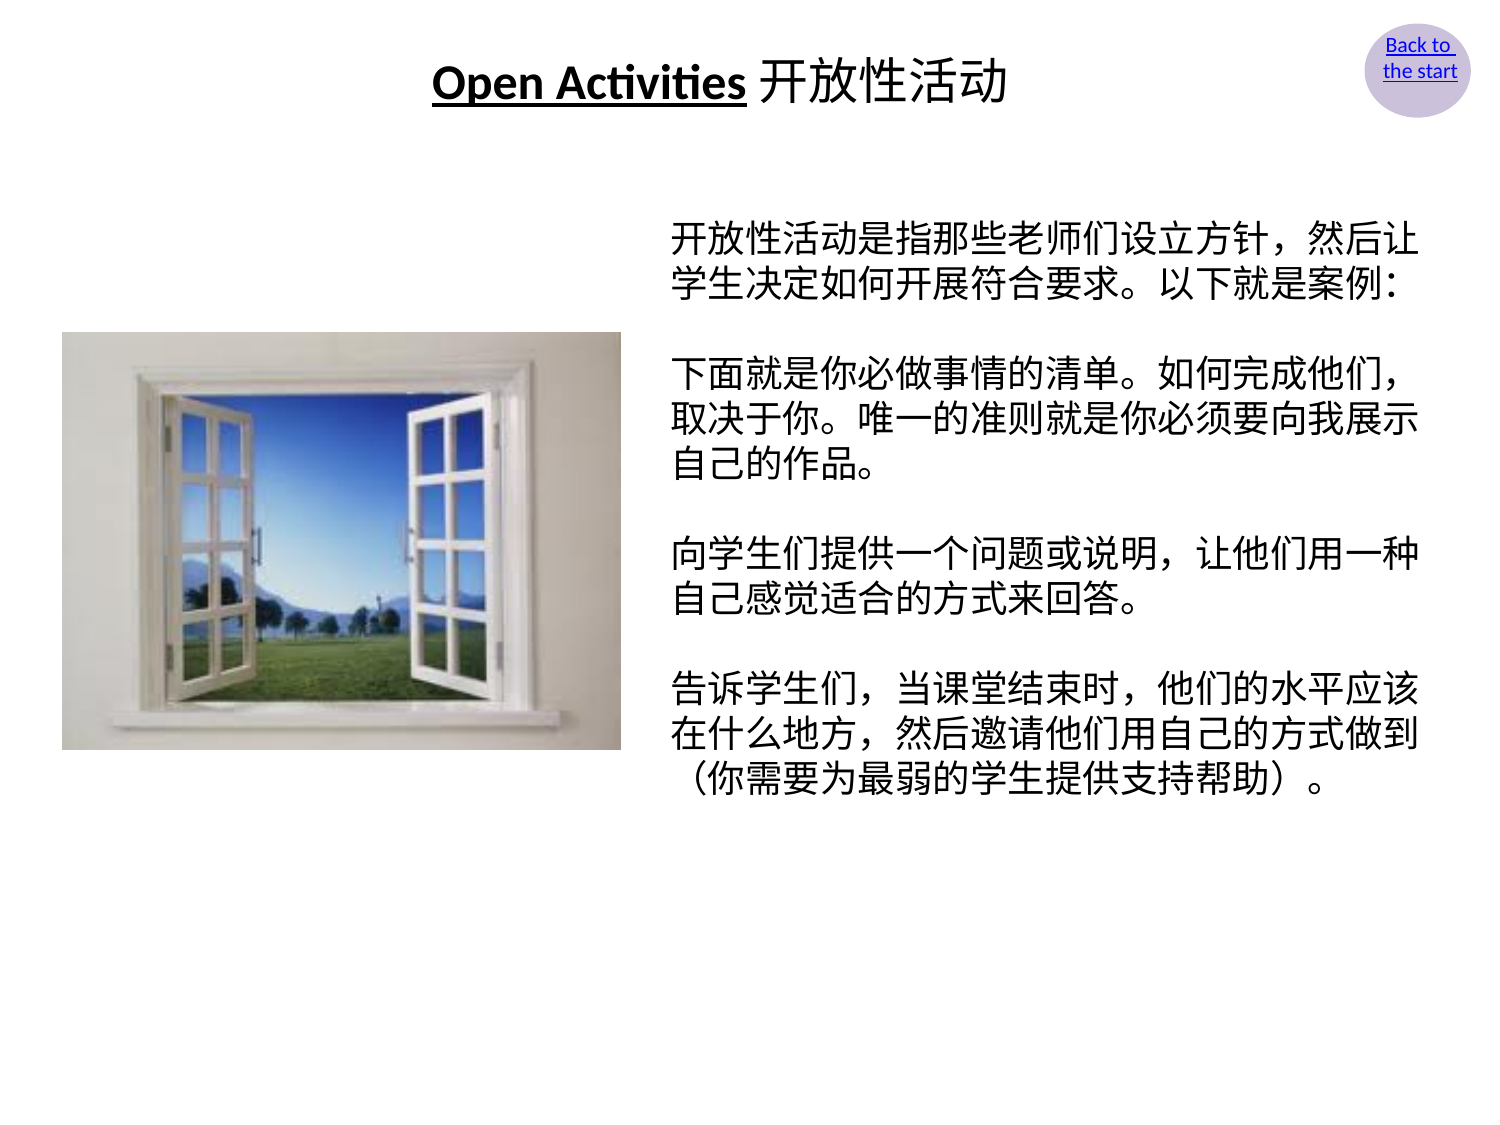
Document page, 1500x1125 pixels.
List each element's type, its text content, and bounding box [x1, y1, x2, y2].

picture [62, 331, 621, 750]
text_box [1367, 91, 1468, 120]
text_box Open Activities开放性活动 [218, 42, 1223, 178]
text_box 开放性活动是指那些老师们设立方针，然后让学生决定如何开展符合要求。以下就是案例： 下面就是你必做事情的清单。如何完成他们，取决于你。唯一的准则就是你必须要向我展示自己的作品。 向学生们提供一个问题或说明，让他们用一种自己感觉适合的方式来回答。 告诉学生们，当课堂结束时，他们的水平应该在什么地方，然后邀请他们用自己的方式做到（你需要为最弱的学生提供支持帮助）。 [655, 208, 1471, 808]
text_box Back to the start [1359, 23, 1483, 91]
